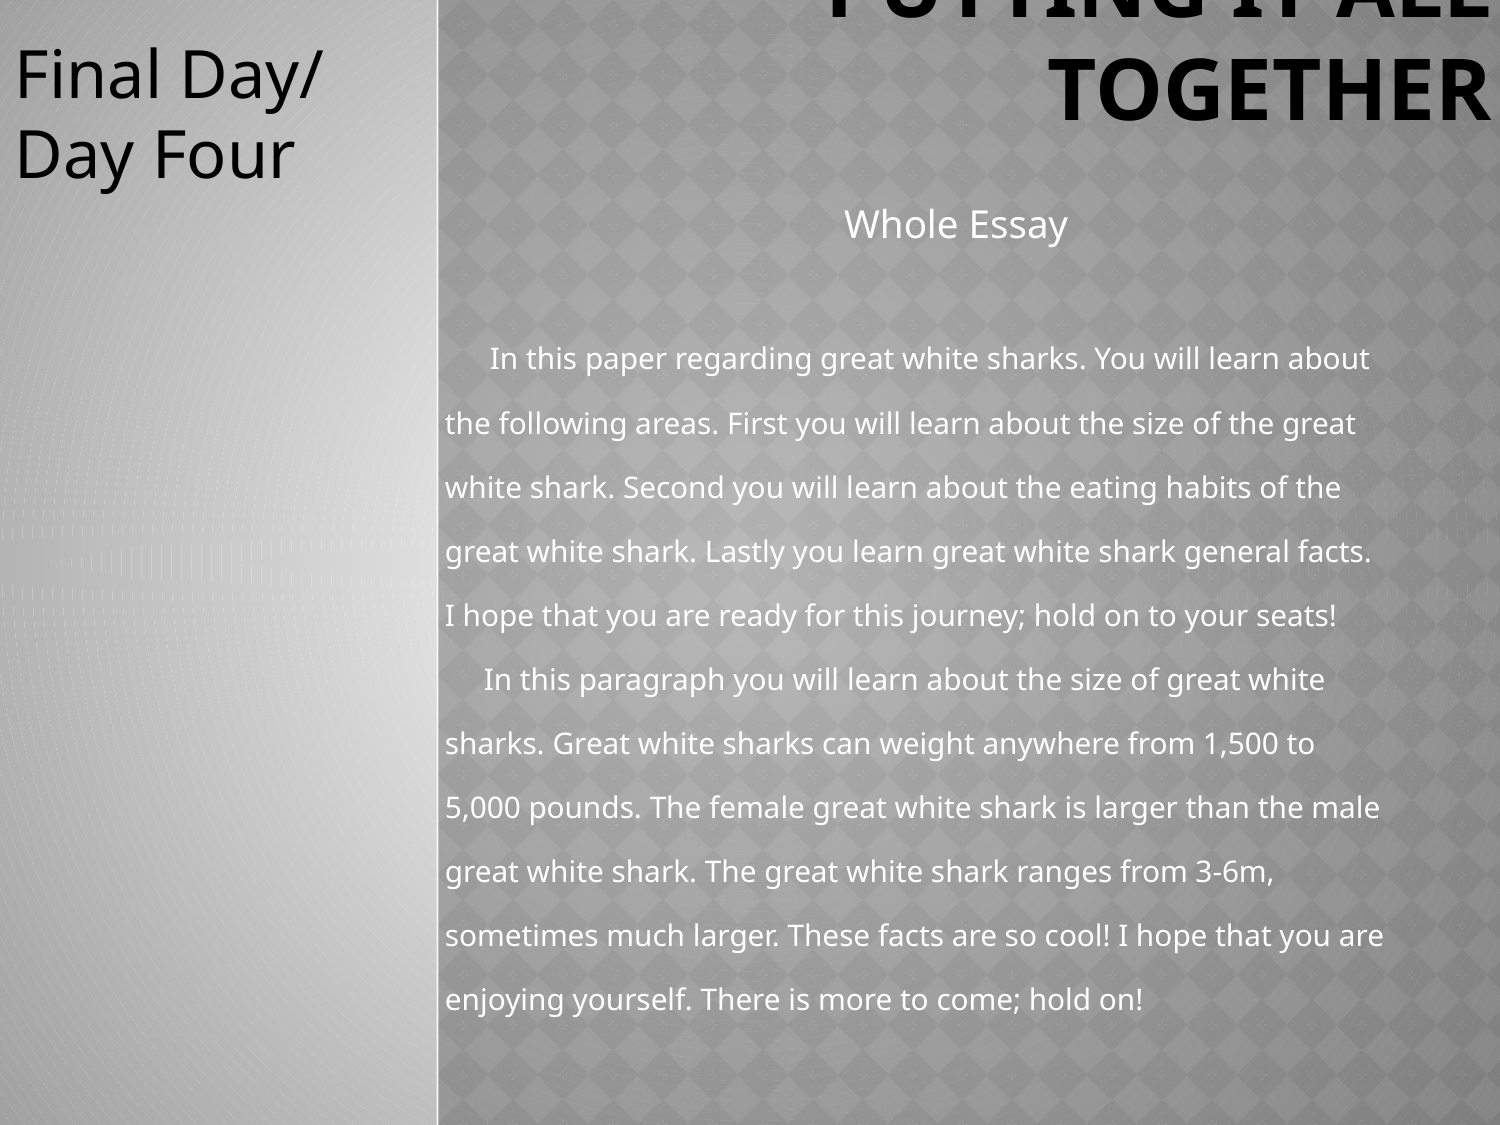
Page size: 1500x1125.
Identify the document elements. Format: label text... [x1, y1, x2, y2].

title Putting it all Together [362, 0, 1500, 138]
subtitle Whole Essay In this paper regarding great white sharks. You will learn about the following areas. First you will learn about the size of the great white shark. Second you will learn about the eating habits of the great white shark. Lastly you learn great white shark general facts. I hope that you are ready for this journey; hold on to your seats! In this paragraph you will learn about the size of great white sharks. Great white sharks can weight anywhere from 1,500 to 5,000 pounds. The female great white shark is larger than the male great white shark. The great white shark ranges from 3-6m, sometimes much larger. These facts are so cool! I hope that you are enjoying yourself. There is more to come; hold on! [437, 200, 1475, 1125]
text_box Final Day/ Day Four [0, 24, 388, 200]
